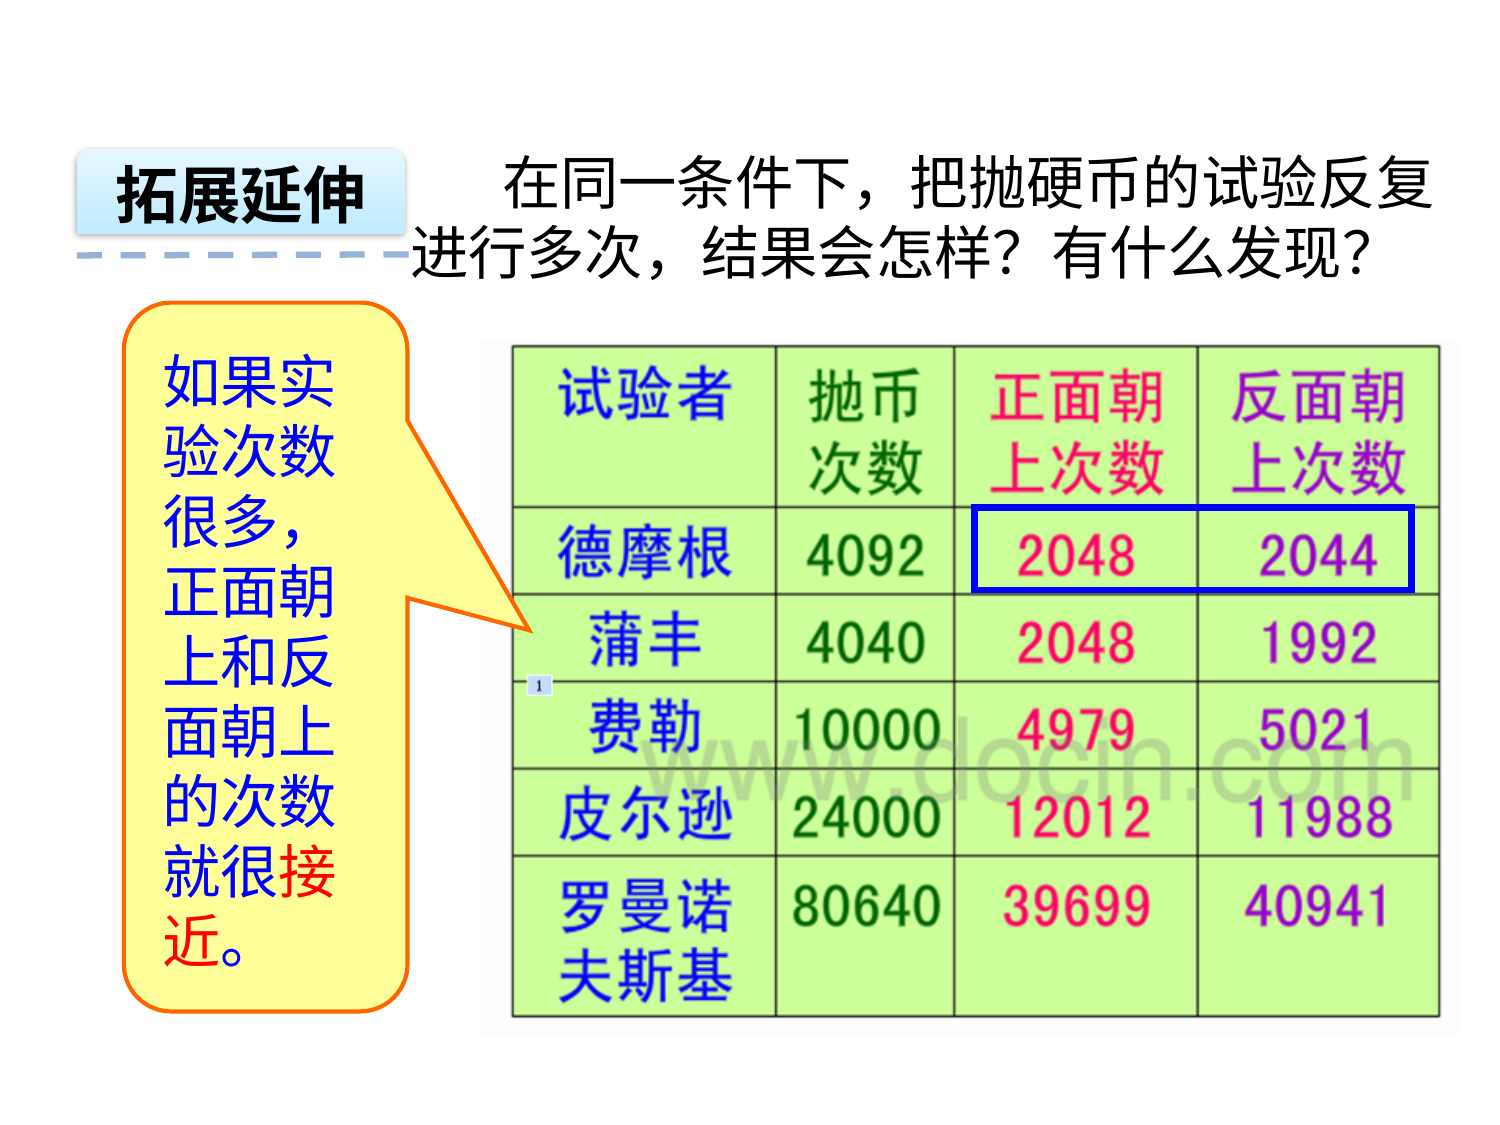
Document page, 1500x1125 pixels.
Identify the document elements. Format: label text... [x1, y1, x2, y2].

picture [478, 339, 1459, 1036]
text_box 拓展延伸 [76, 148, 395, 235]
text_box 在同一条件下，把抛硬币的试验反复进行多次，结果会怎样？有什么发现？ [395, 138, 1465, 294]
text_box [123, 302, 408, 1012]
